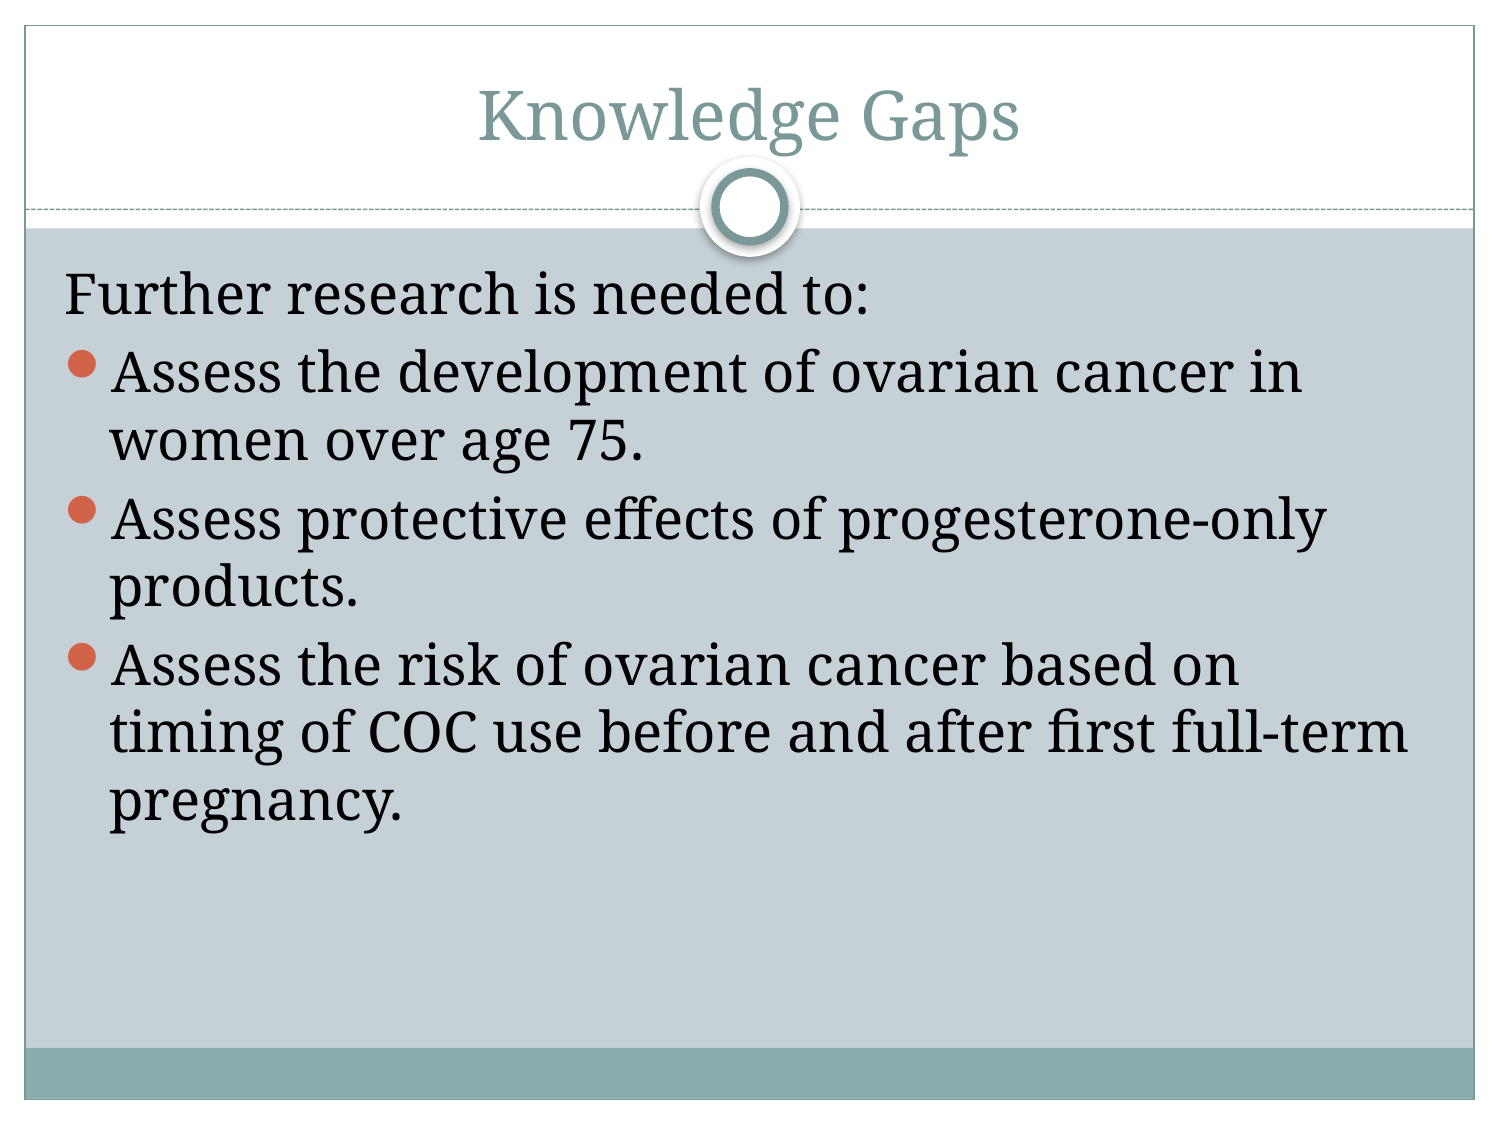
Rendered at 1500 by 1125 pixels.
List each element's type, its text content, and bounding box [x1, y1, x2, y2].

title Knowledge Gaps [49, 37, 1450, 162]
list Further research is needed to: Assess the development of ovarian cancer in women over age 75. Assess protective effects of progesterone-only products. Assess the risk of ovarian cancer based on timing of COC use before and after first full-term pregnancy. [49, 250, 1445, 1001]
